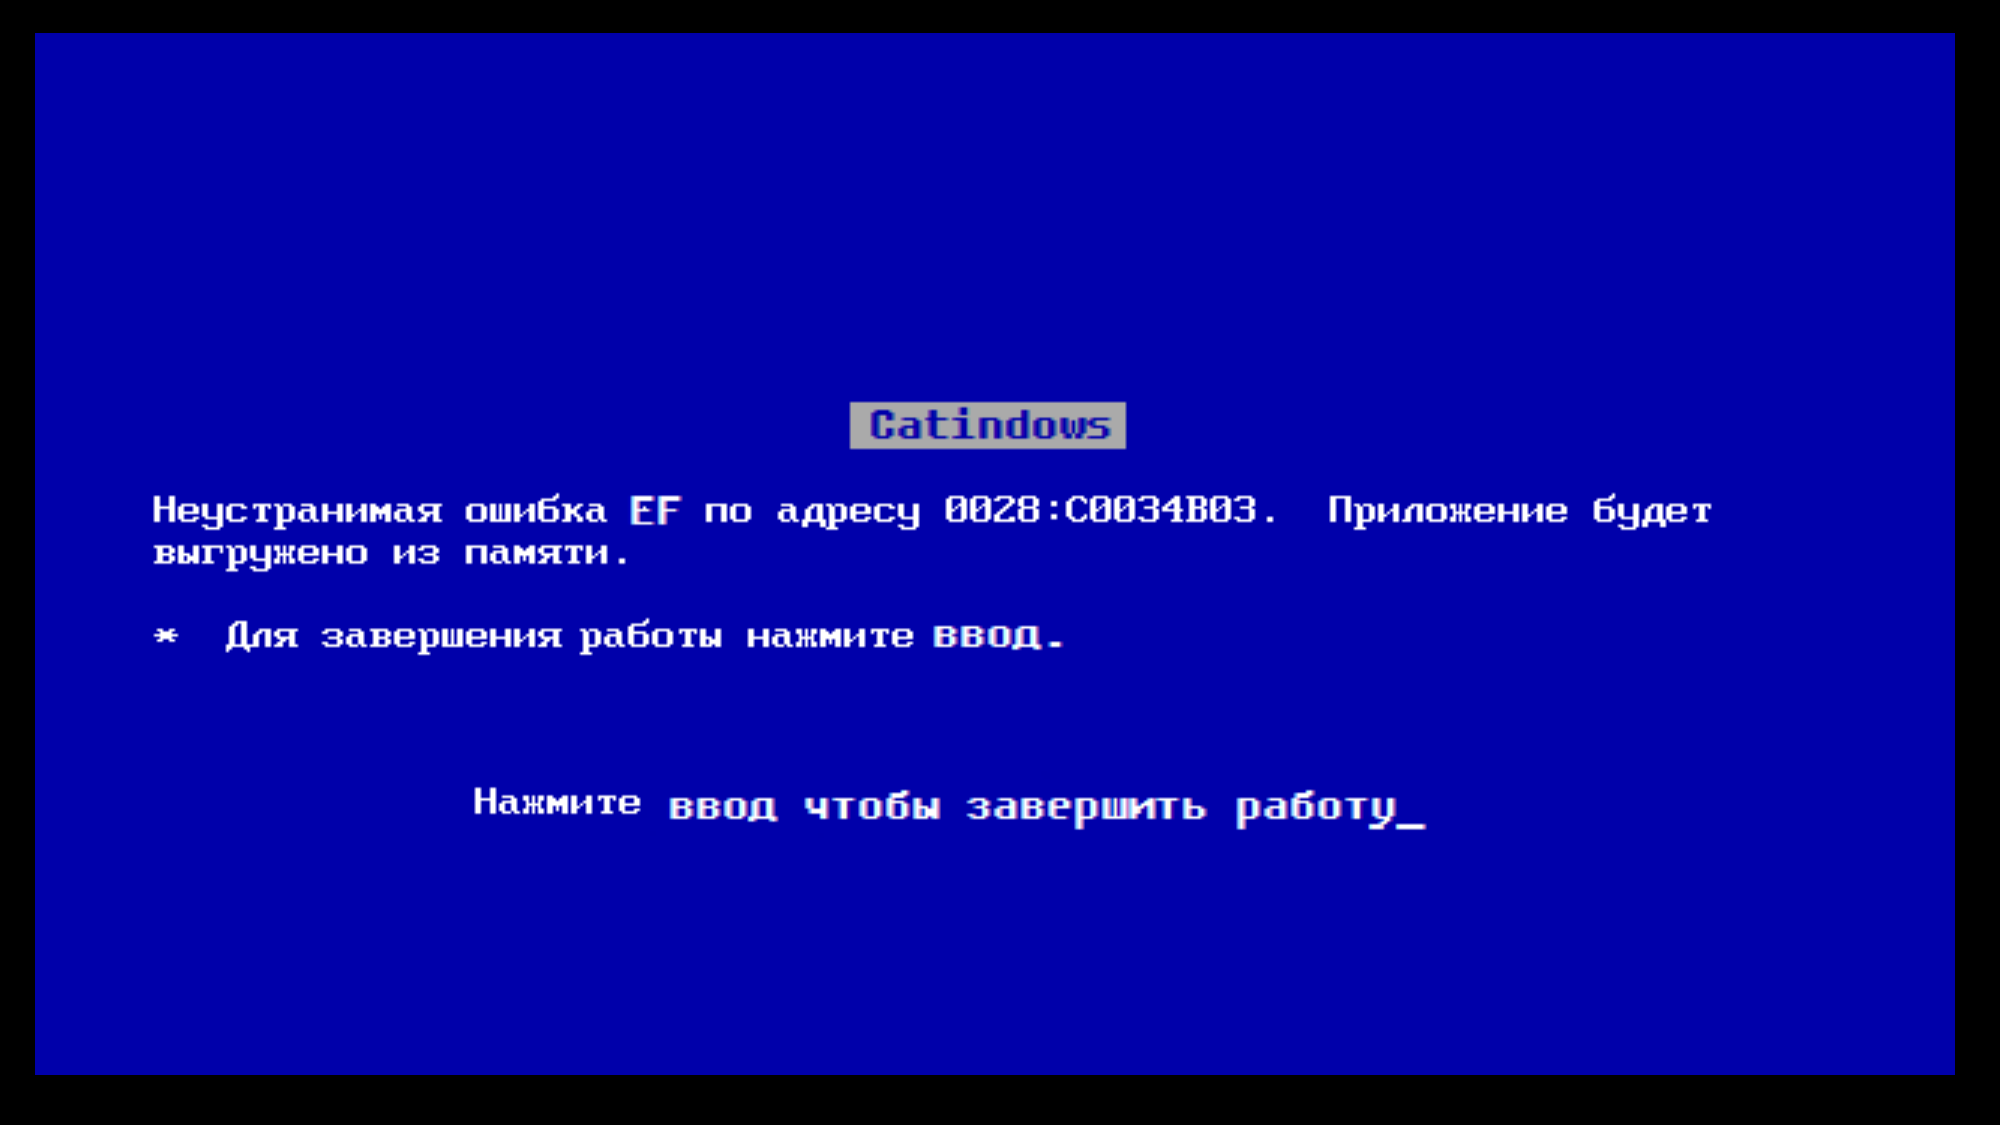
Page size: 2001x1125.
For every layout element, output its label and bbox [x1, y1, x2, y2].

picture [35, 33, 1955, 1075]
